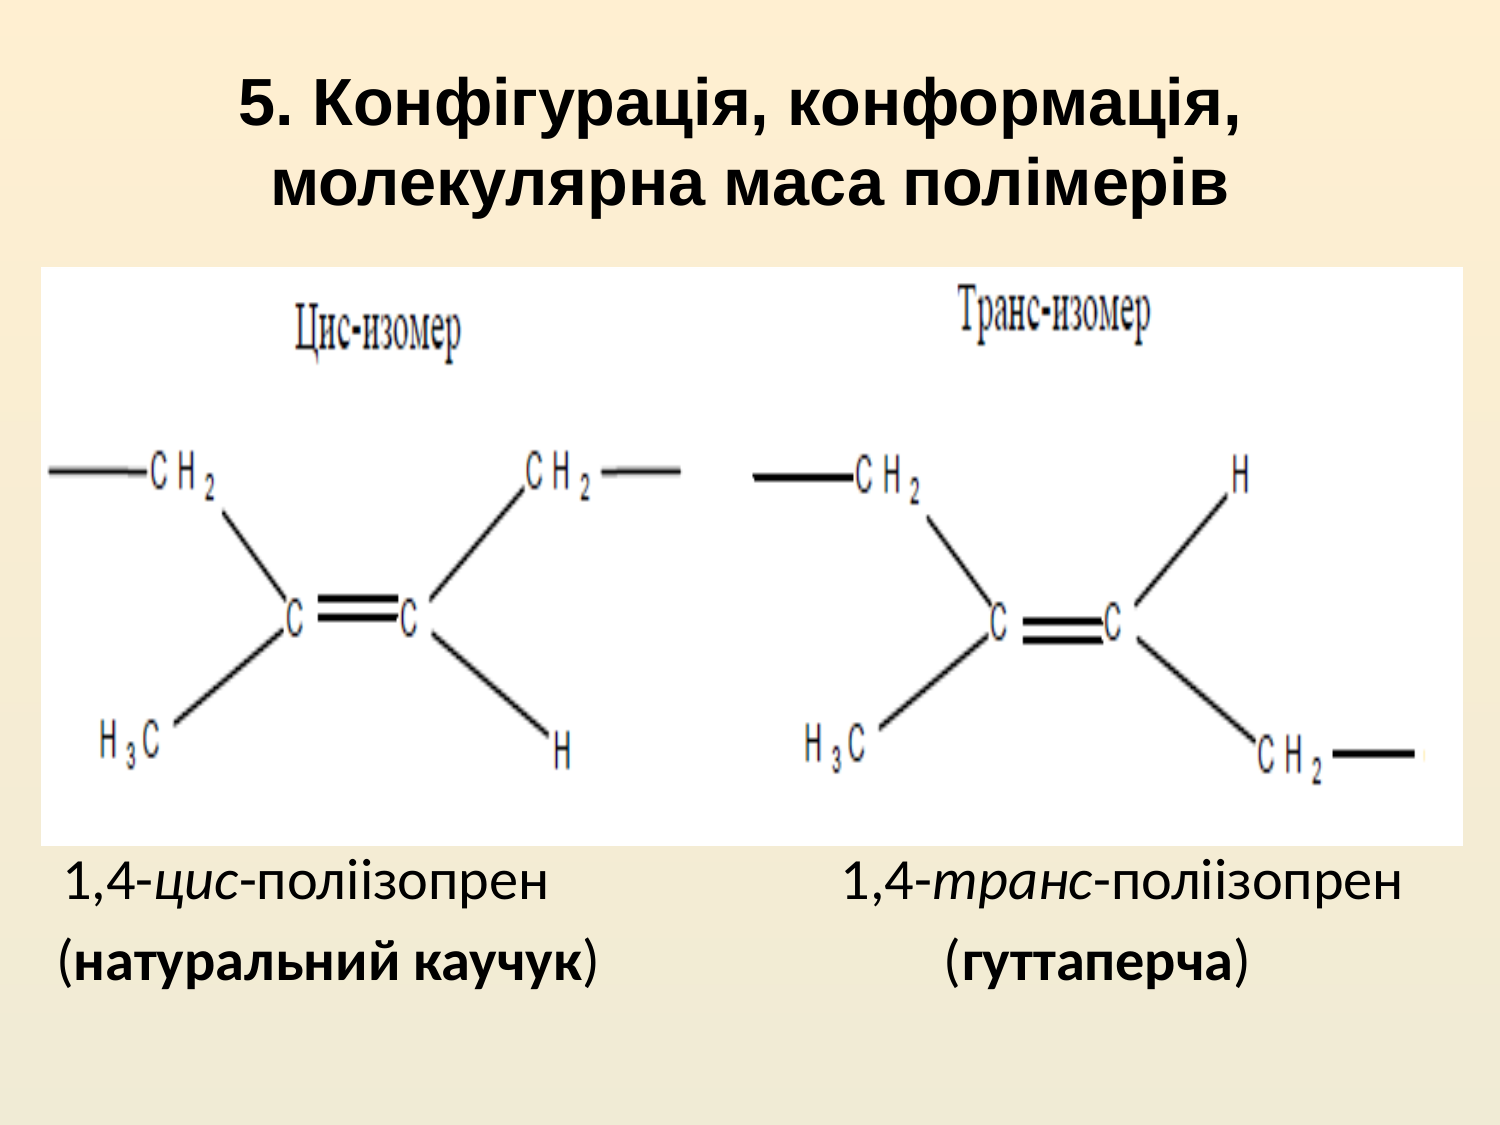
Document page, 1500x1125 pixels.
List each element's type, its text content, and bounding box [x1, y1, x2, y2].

picture [41, 266, 1463, 847]
list 1,4-цис-поліізопрен 1,4-транс-поліізопрен (натуральний каучук) (гуттаперча) [41, 855, 1425, 1071]
list 1,4-цис-поліізопрен 1,4-транс-поліізопрен (натуральний каучук) (гуттаперча) [41, 262, 1425, 266]
title 5. Конфігурація, конформація, молекулярна маса полімерів [0, 45, 1500, 233]
